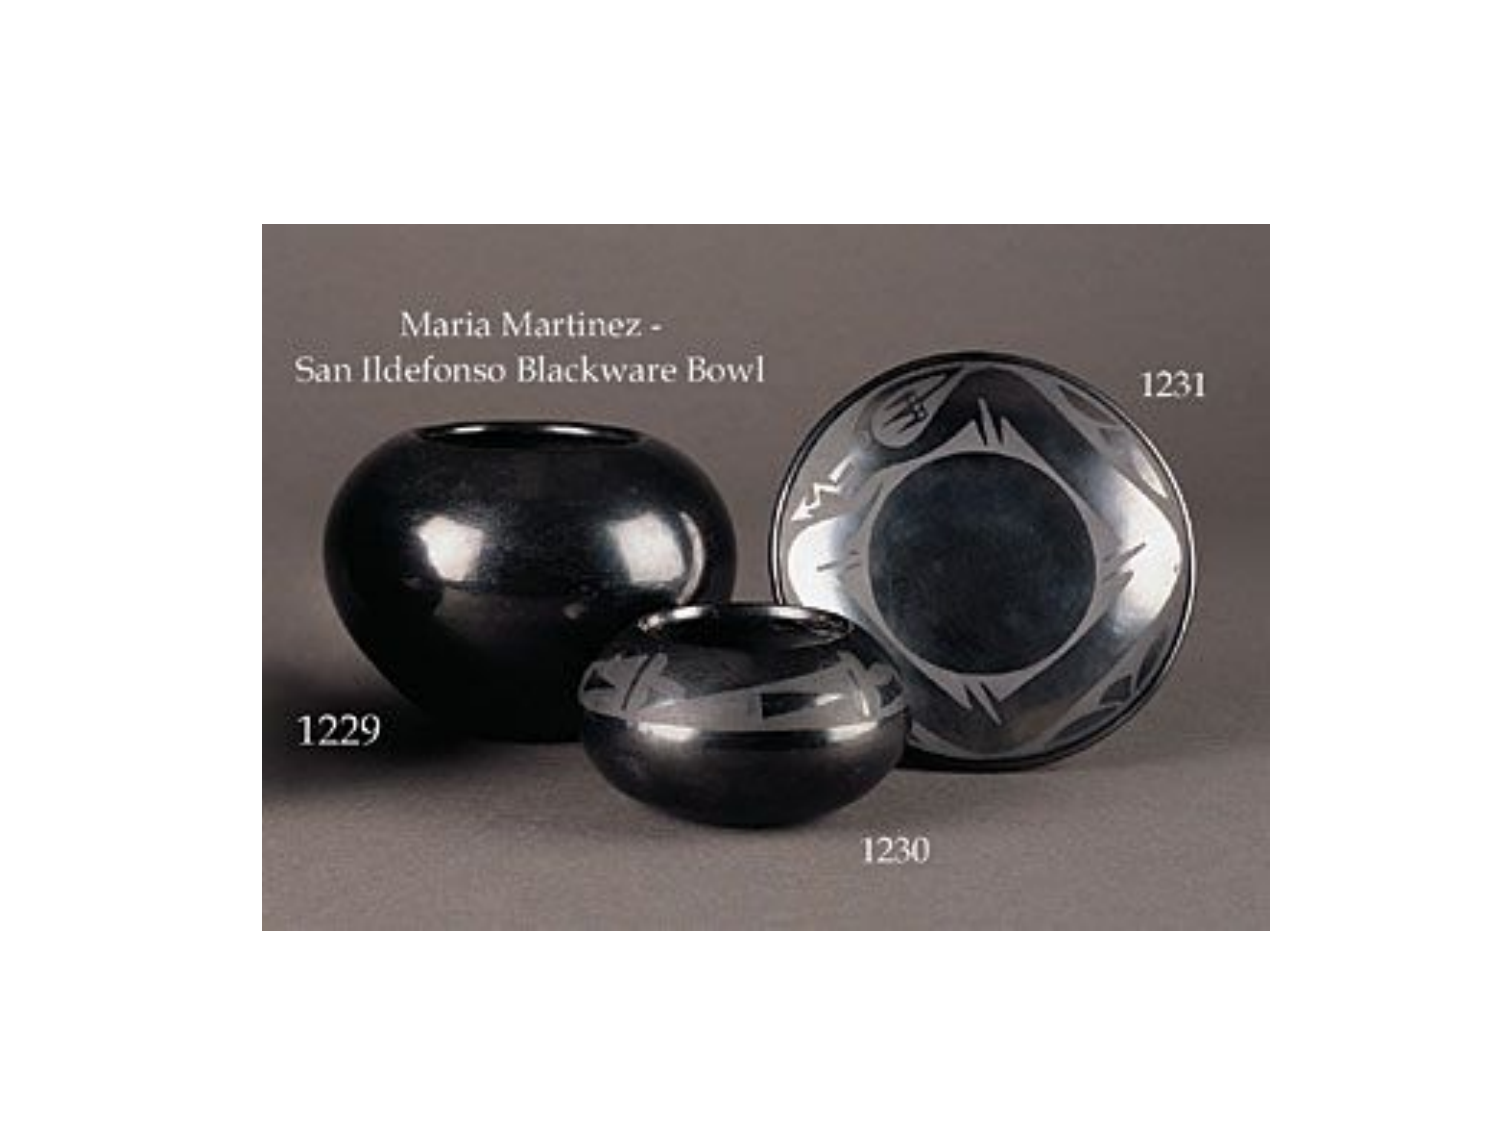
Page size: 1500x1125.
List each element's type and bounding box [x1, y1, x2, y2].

list [262, 224, 1271, 931]
